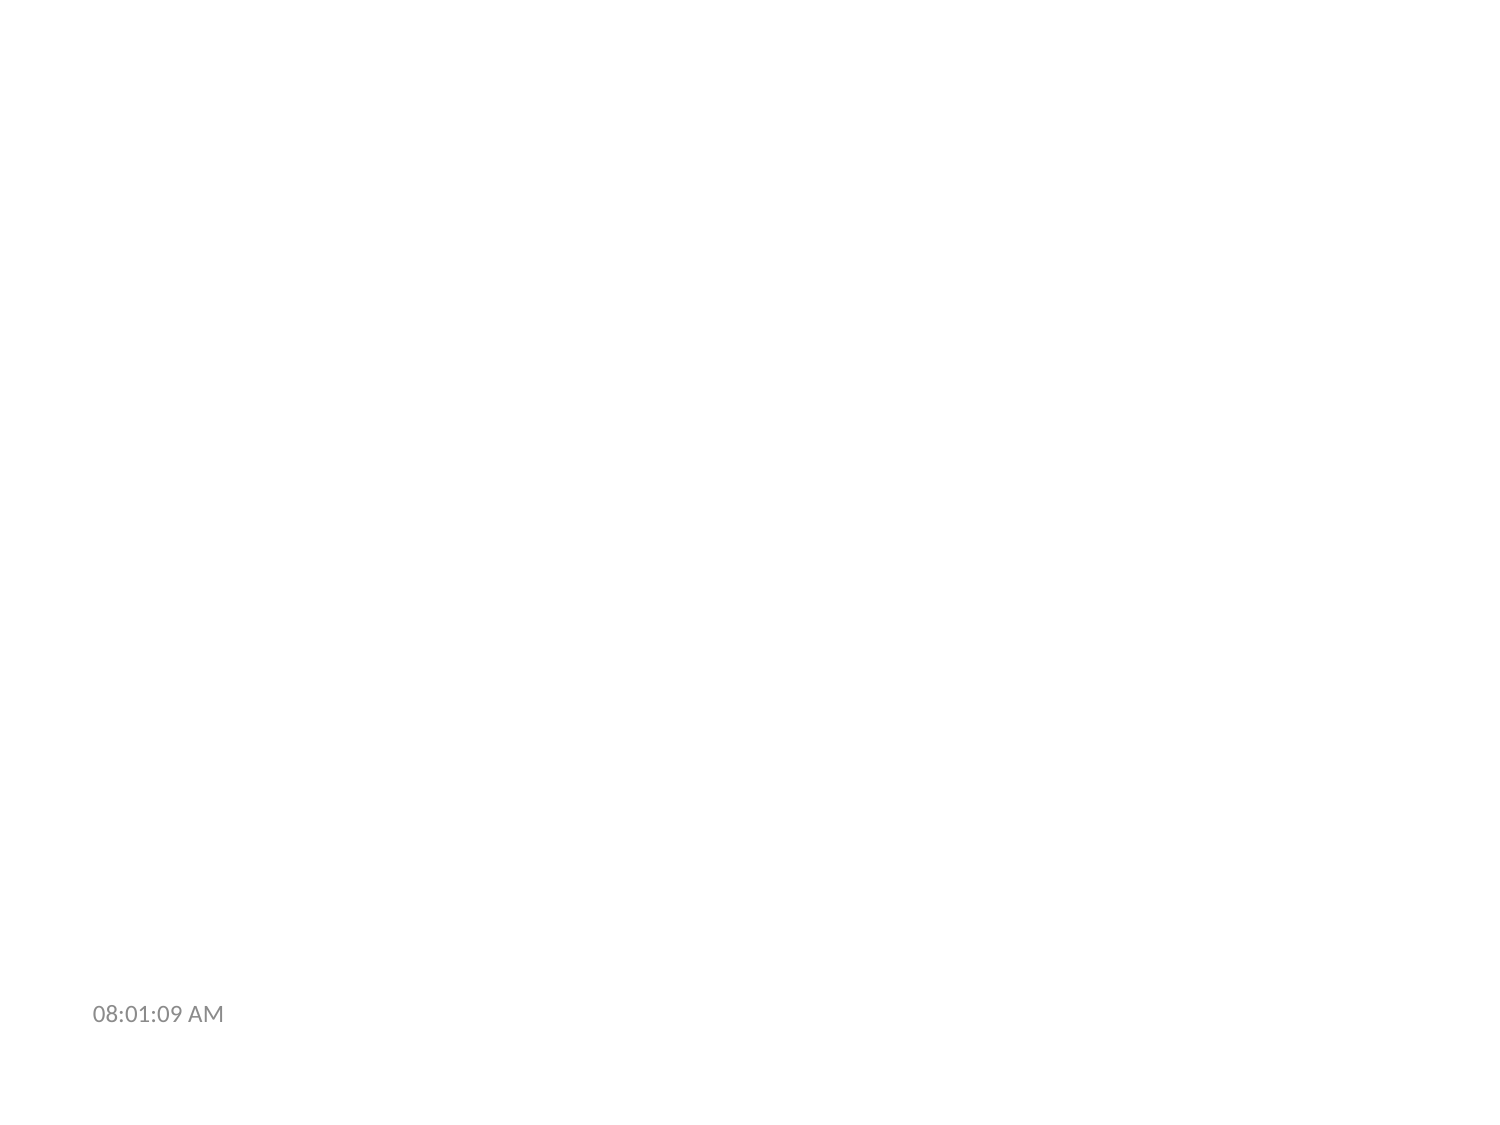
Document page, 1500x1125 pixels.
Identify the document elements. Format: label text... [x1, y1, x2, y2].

text_box 3:35:09 PM [77, 982, 428, 1043]
